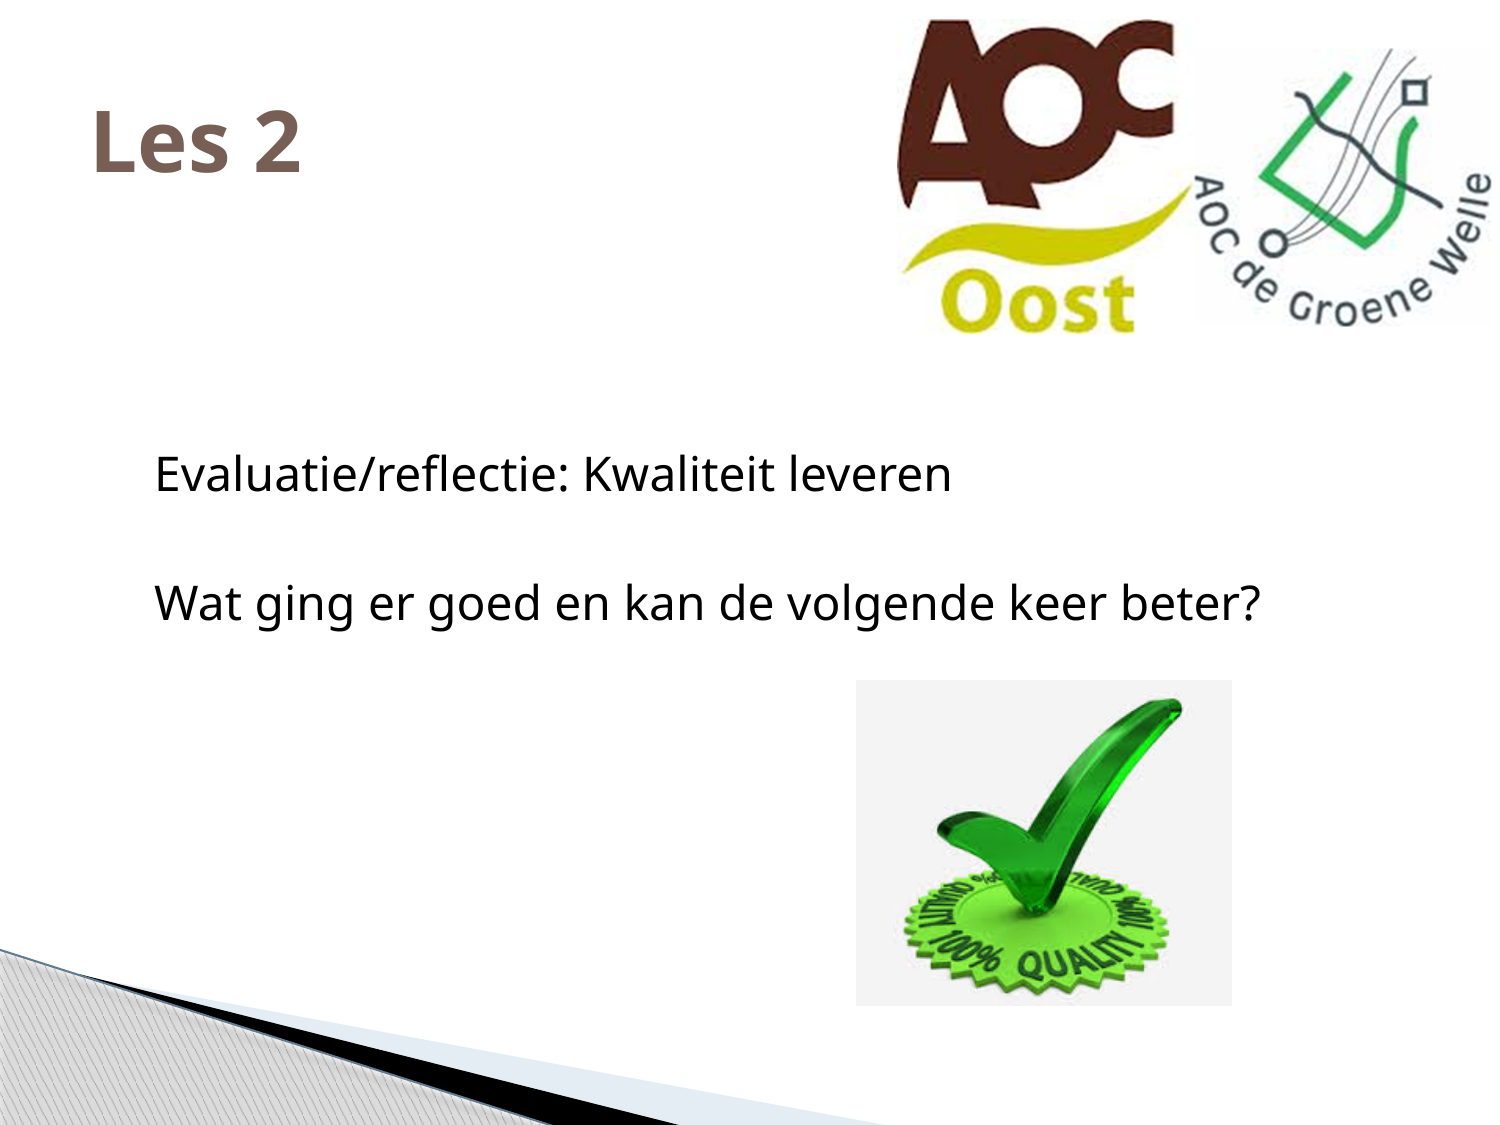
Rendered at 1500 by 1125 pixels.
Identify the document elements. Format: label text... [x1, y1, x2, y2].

picture [855, 680, 1232, 1006]
title Les 2 [75, 45, 891, 233]
picture [897, 18, 1500, 357]
list Evaluatie/reflectie: Kwaliteit leveren Wat ging er goed en kan de volgende keer beter? [75, 243, 1425, 986]
